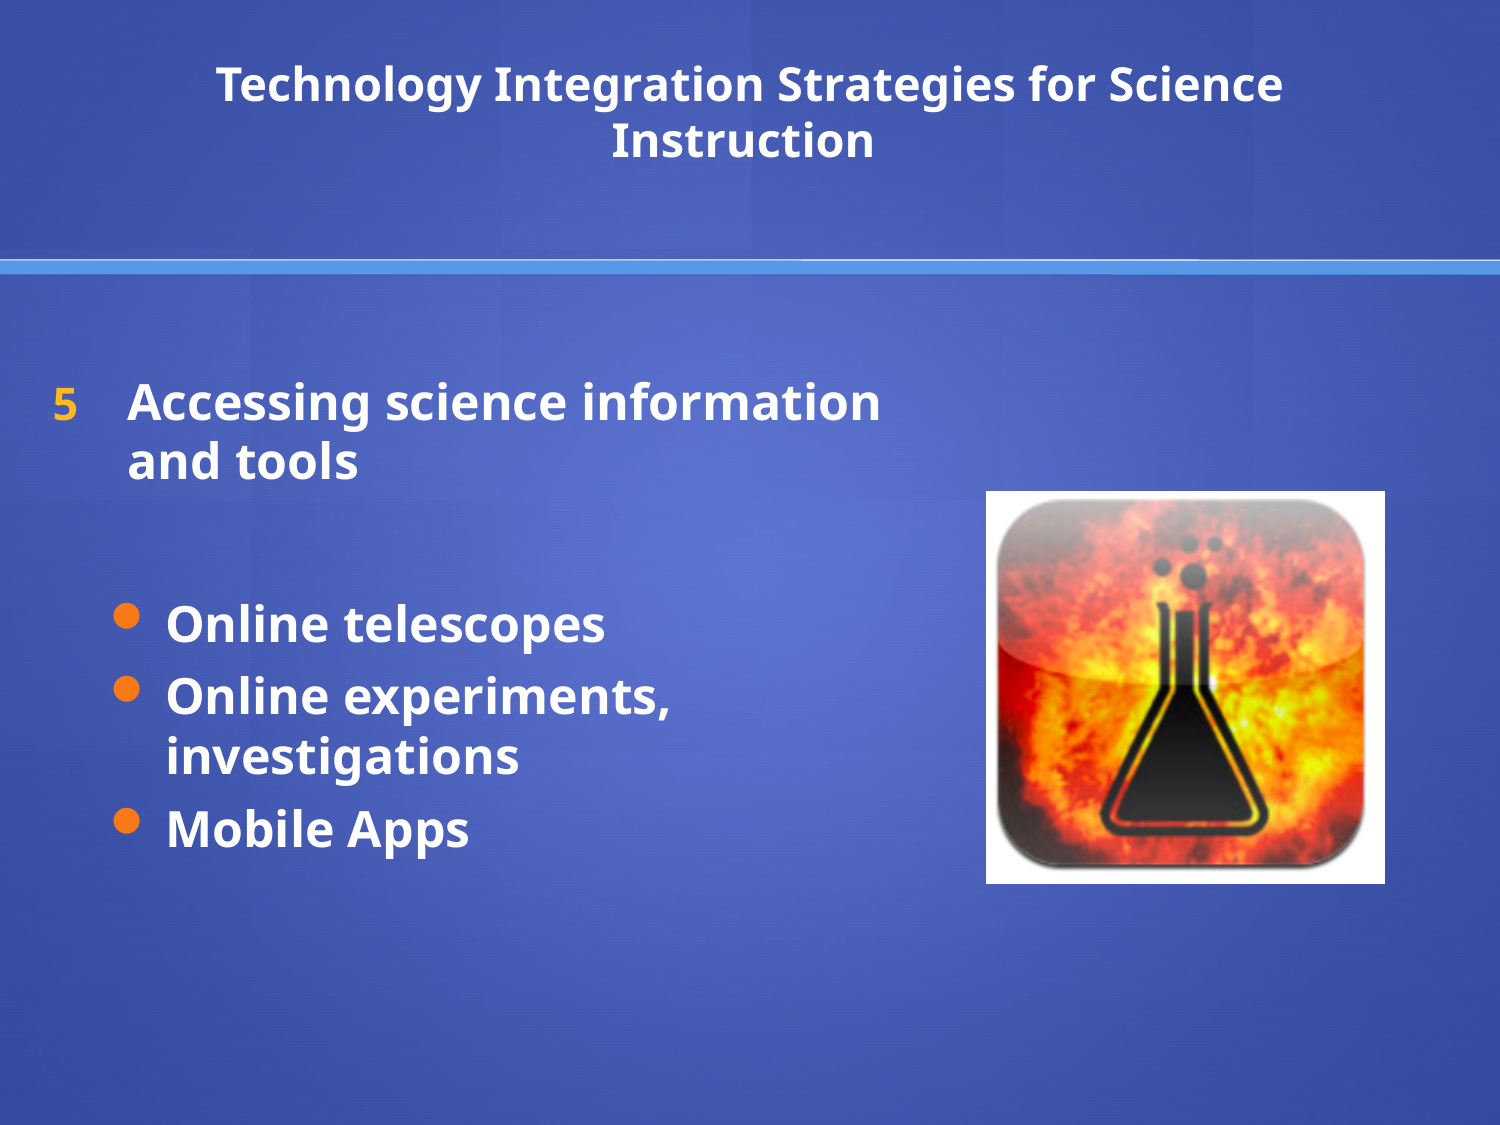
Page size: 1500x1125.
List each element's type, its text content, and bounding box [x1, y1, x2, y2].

list Accessing science information and tools Online telescopes Online experiments, investigations Mobile Apps [37, 362, 913, 1013]
picture [985, 490, 1386, 885]
title Technology Integration Strategies for Science Instruction [75, 45, 1425, 233]
